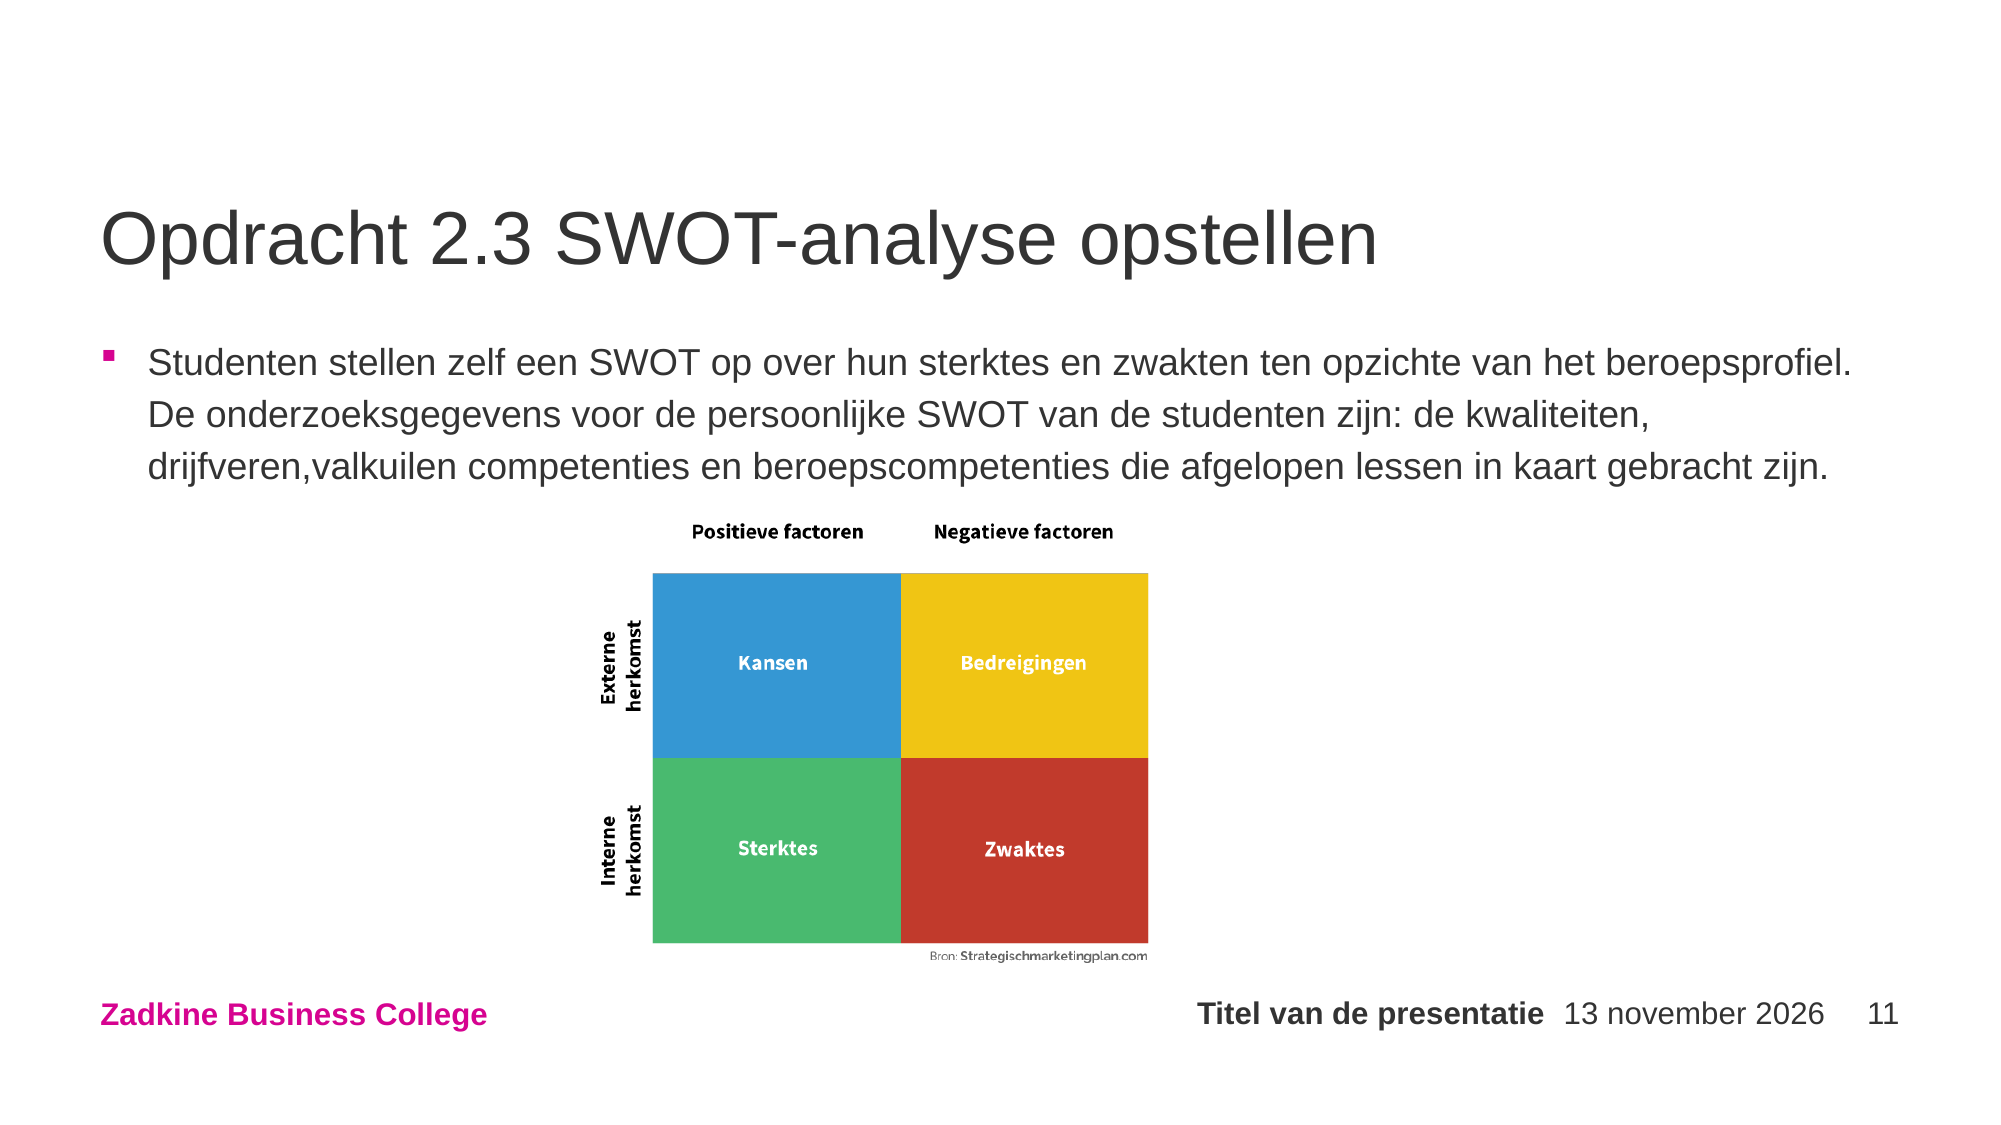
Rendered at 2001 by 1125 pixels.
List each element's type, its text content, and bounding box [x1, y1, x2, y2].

list Studenten stellen zelf een SWOT op over hun sterktes en zwakten ten opzichte van het beroepsprofiel. De onderzoeksgegevens voor de persoonlijke SWOT van de studenten zijn: de kwaliteiten, drijfveren,valkuilen competenties en beroepscompetenties die afgelopen lessen in kaart gebracht zijn. [100, 331, 1900, 917]
list Opdracht 2.3 SWOT-analyse opstellen [100, 189, 1900, 280]
footer Titel van de presentatie [870, 993, 1546, 1033]
slide_number 11 [1825, 993, 1900, 1033]
picture [584, 509, 1156, 969]
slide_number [1546, 993, 1825, 1033]
